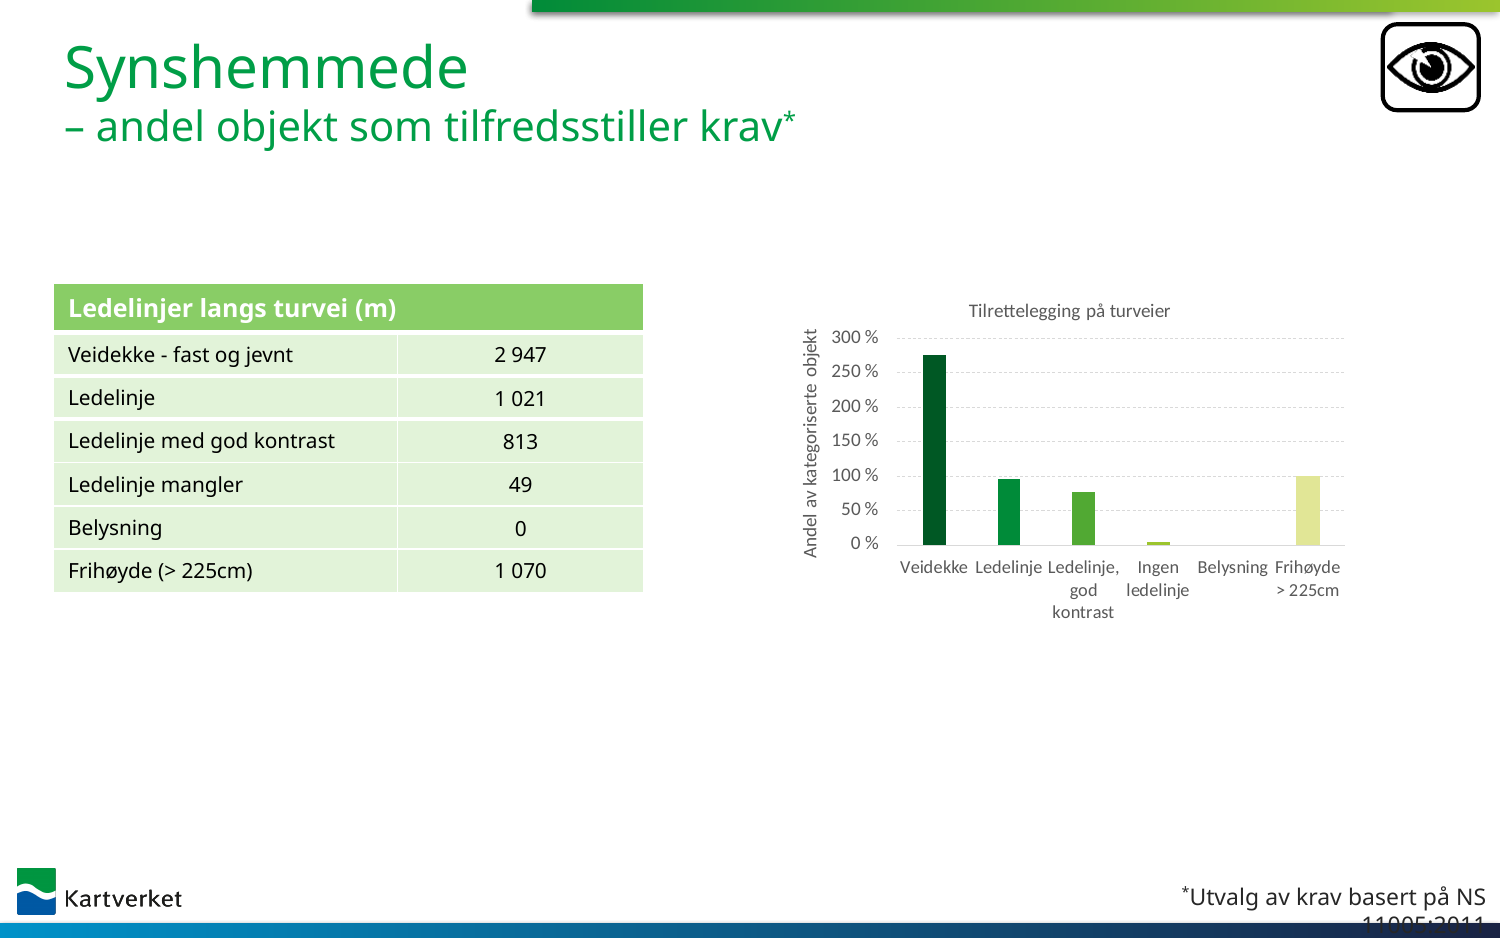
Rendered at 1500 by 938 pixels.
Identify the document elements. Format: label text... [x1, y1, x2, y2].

table_cell Ledelinje [54, 378, 397, 417]
table_cell 813 [398, 421, 643, 462]
table_cell Belysning [54, 507, 397, 548]
table_cell 2 947 [398, 335, 643, 374]
table_cell Ledelinje mangler [54, 463, 397, 505]
table_cell 1 070 [398, 550, 643, 592]
text_box Synshemmede – andel objekt som tilfredsstiller krav* [49, 24, 1431, 158]
picture [791, 291, 1348, 630]
table_cell Frihøyde (> 225cm) [54, 550, 397, 592]
table_header Ledelinjer langs turvei (m) [54, 284, 643, 330]
table_cell Ledelinje med god kontrast [54, 421, 397, 462]
table_cell 49 [398, 463, 643, 505]
table_cell Veidekke - fast og jevnt [54, 335, 397, 374]
text_box *Utvalg av krav basert på NS 11005:2011 [1068, 873, 1500, 938]
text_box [1382, 24, 1480, 111]
table_cell 1 021 [398, 378, 643, 417]
table_cell 0 [398, 507, 643, 548]
